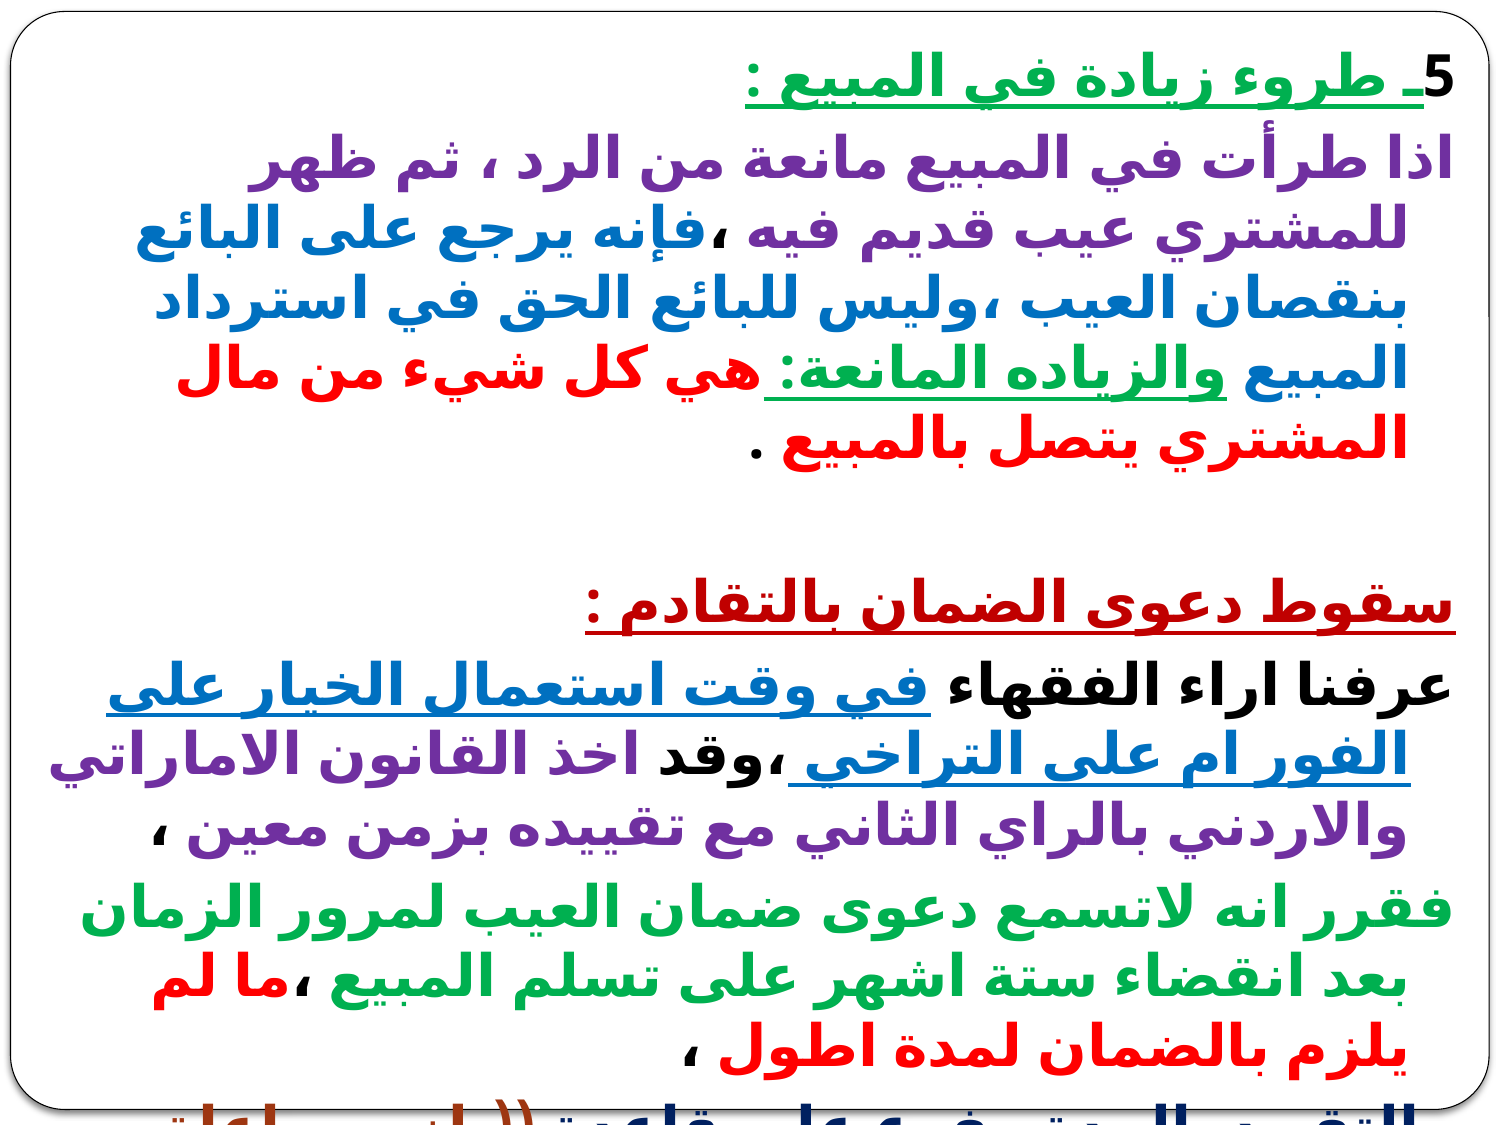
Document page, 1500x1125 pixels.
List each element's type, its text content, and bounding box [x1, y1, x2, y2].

list 5ـ طروء زيادة في المبيع : اذا طرأت في المبيع مانعة من الرد ، ثم ظهر للمشتري عيب قديم فيه ،فإنه يرجع على البائع بنقصان العيب ،وليس للبائع الحق في استرداد المبيع والزياده المانعة: هي كل شيء من مال المشتري يتصل بالمبيع . سقوط دعوى الضمان بالتقادم : عرفنا اراء الفقهاء في وقت استعمال الخيار على الفور ام على التراخي ،وقد اخذ القانون الاماراتي والاردني بالراي الثاني مع تقييده بزمن معين ، فقرر انه لاتسمع دعوى ضمان العيب لمرور الزمان بعد انقضاء ستة اشهر على تسلم المبيع ،ما لم يلزم بالضمان لمدة اطول ، والتقييد بالمدة مفرع على قاعدة ((يلزم مراعاة الشرط بقدر الامكان )). وليس للبائع ان يتمسك بهذه المدة اذا ثبت ان اخفاء العيب كان بغش منه . [29, 30, 1471, 1125]
